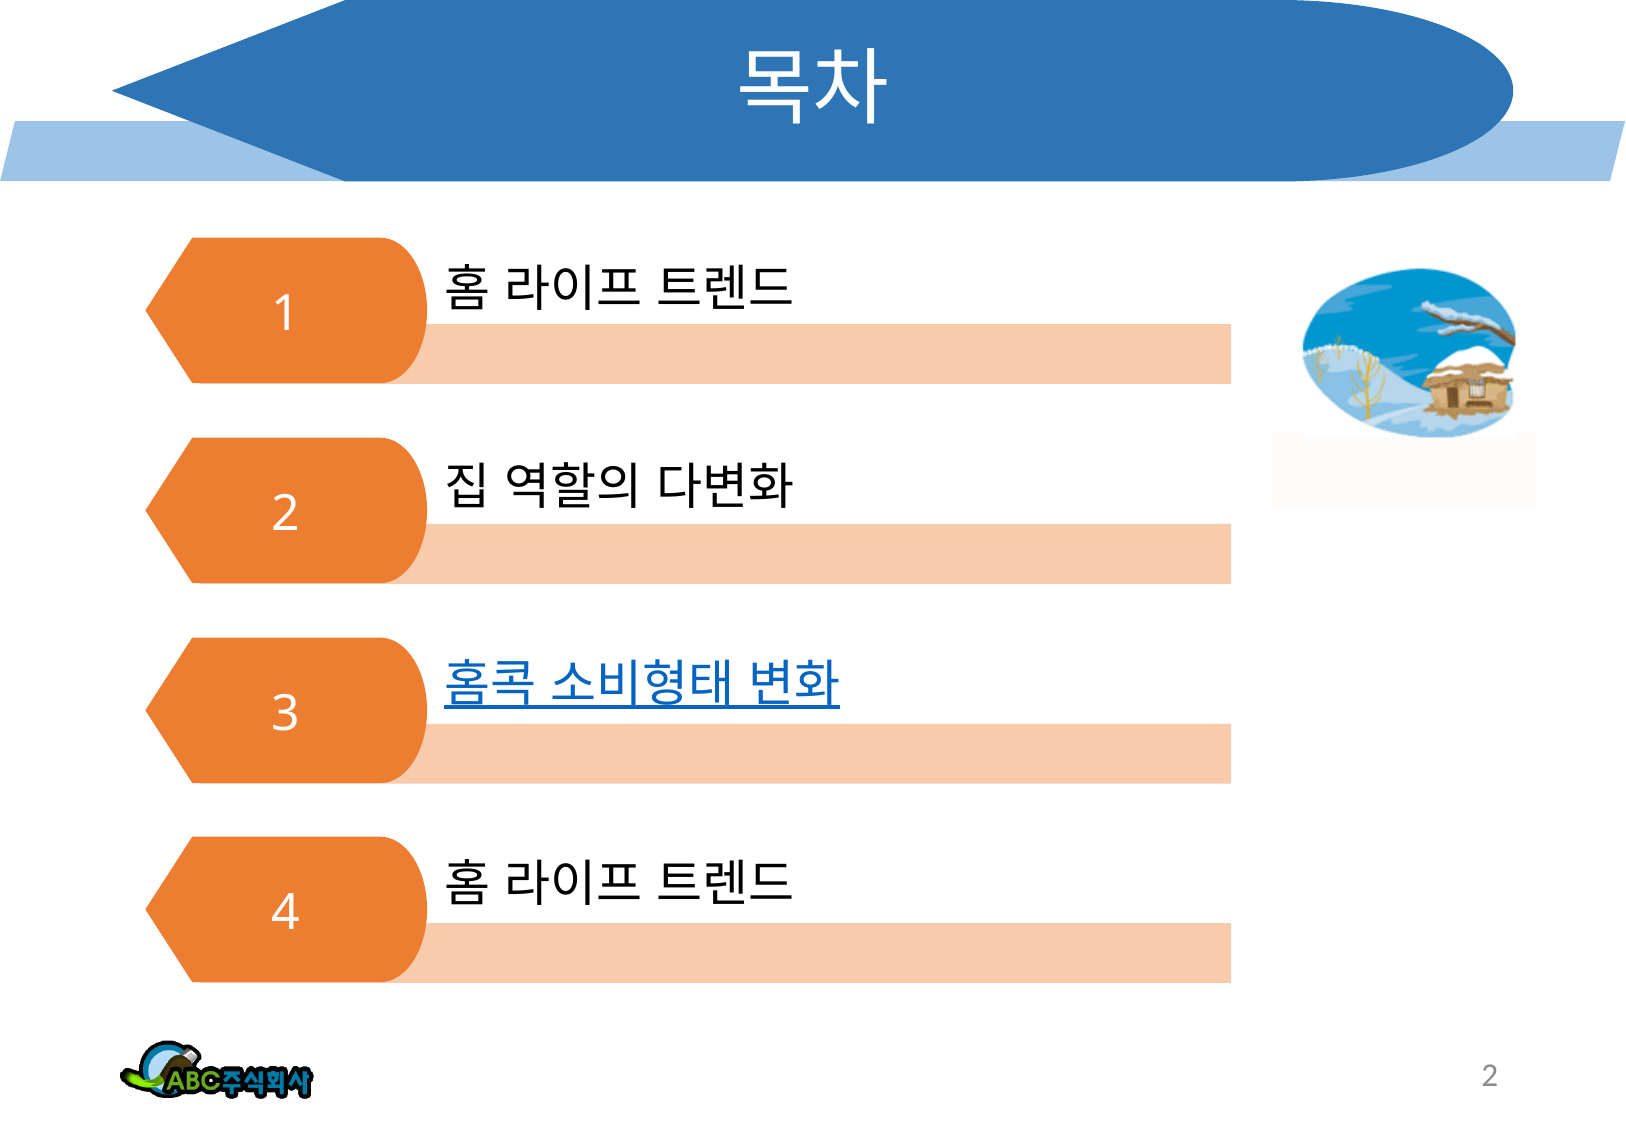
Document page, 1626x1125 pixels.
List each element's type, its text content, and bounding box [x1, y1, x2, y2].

text_box 1 [144, 236, 429, 385]
title 목차 [0, 0, 1625, 182]
slide_number 2 [1147, 1042, 1514, 1103]
text_box 홈 라이프 트렌드 [429, 843, 1167, 919]
picture [1272, 258, 1536, 509]
text_box 4 [144, 835, 429, 984]
picture [111, 1034, 319, 1103]
text_box 홈콕 소비형태 변화 [429, 643, 1167, 732]
text_box 2 [144, 436, 429, 585]
text_box [384, 922, 1232, 984]
text_box [384, 523, 1232, 585]
text_box 3 [144, 636, 429, 785]
text_box [383, 723, 1232, 785]
text_box [384, 323, 1232, 385]
text_box 홈 라이프 트렌드 [429, 248, 1167, 324]
text_box 집 역할의 다변화 [429, 446, 1167, 522]
